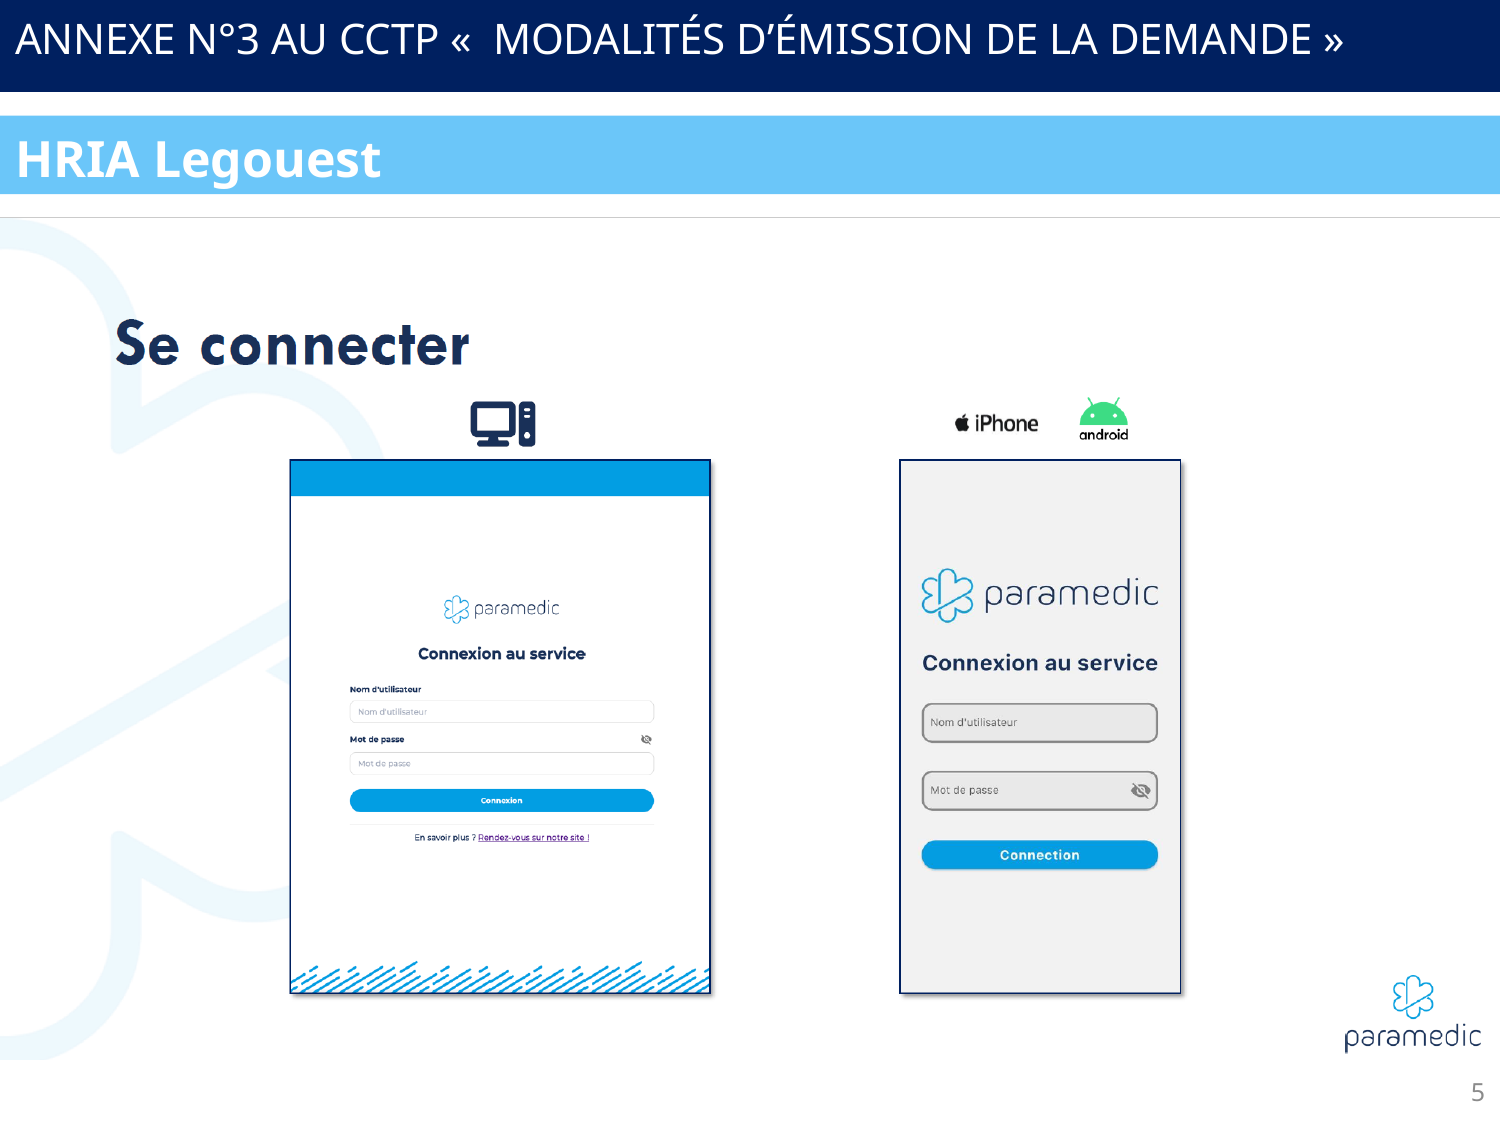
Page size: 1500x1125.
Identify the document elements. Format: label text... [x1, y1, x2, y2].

picture [0, 217, 1500, 1060]
title Annexe n°3 au CCTP « Modalités d’émission de la demande » [0, 0, 1424, 92]
list HRIA Legouest [0, 115, 1500, 195]
slide_number 5 [1162, 1063, 1500, 1124]
